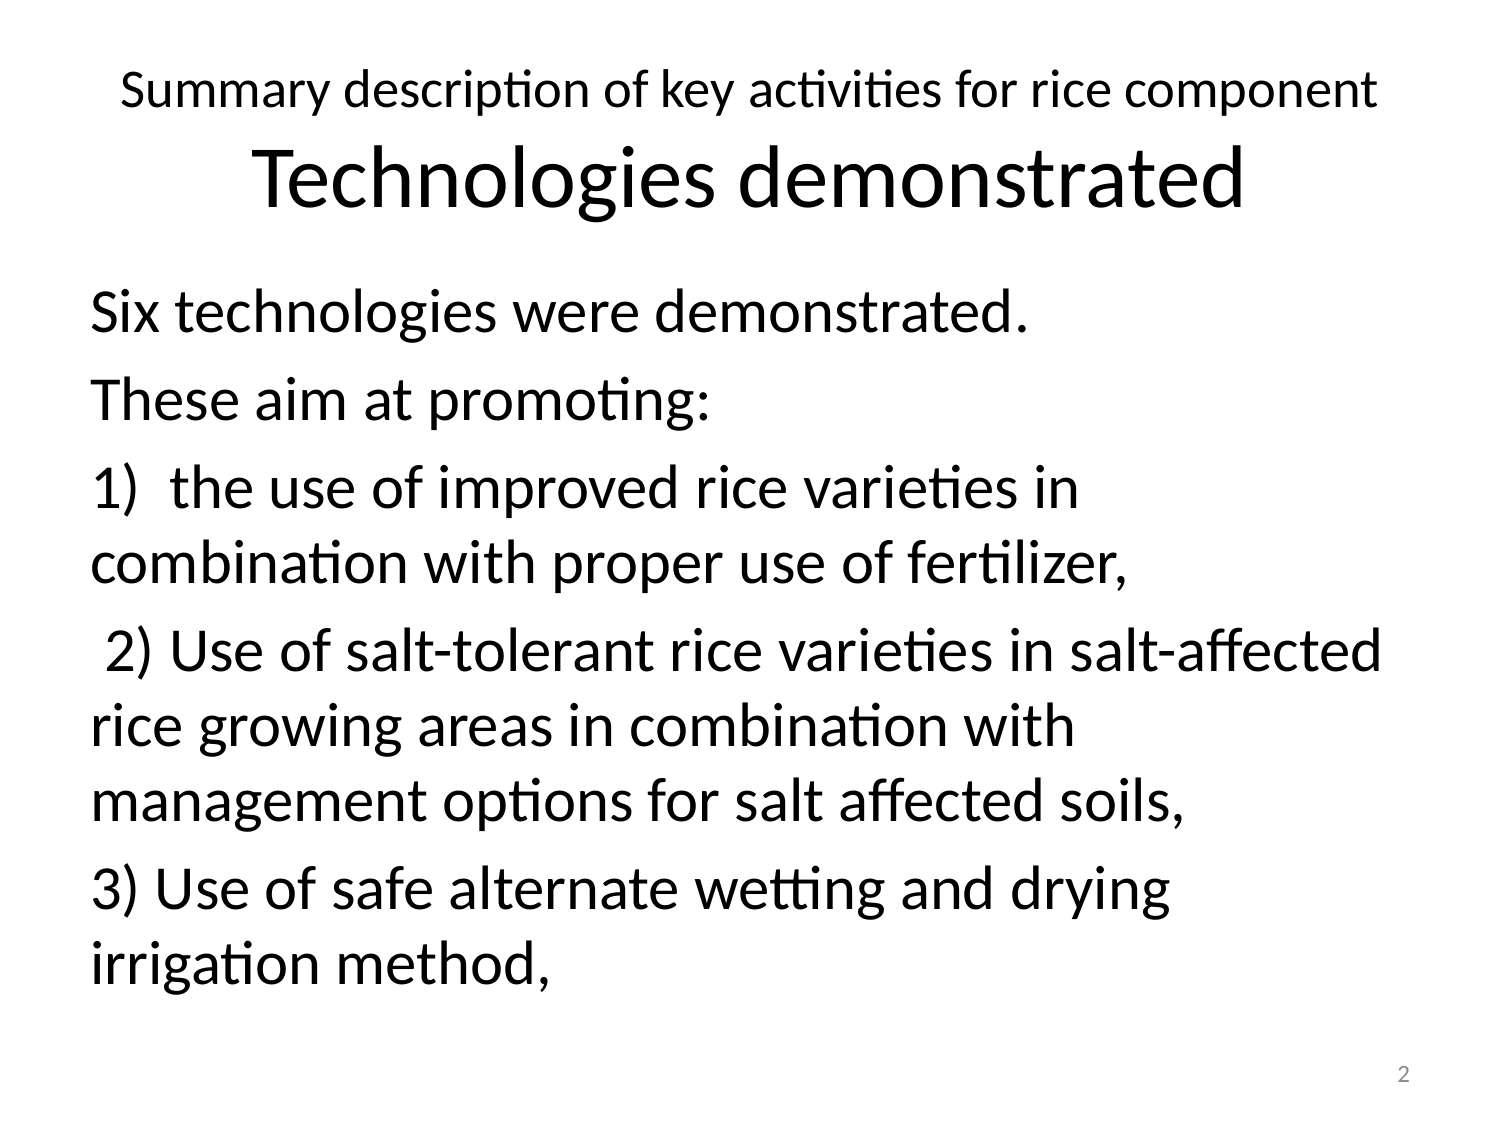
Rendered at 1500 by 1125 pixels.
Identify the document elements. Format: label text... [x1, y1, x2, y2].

slide_number 2 [1074, 1042, 1425, 1103]
title Summary description of key activities for rice component Technologies demonstrated [75, 45, 1425, 233]
list Six technologies were demonstrated. These aim at promoting: 1) the use of improved rice varieties in combination with proper use of fertilizer, 2) Use of salt-tolerant rice varieties in salt-affected rice growing areas in combination with management options for salt affected soils, 3) Use of safe alternate wetting and drying irrigation method, [75, 262, 1425, 1005]
